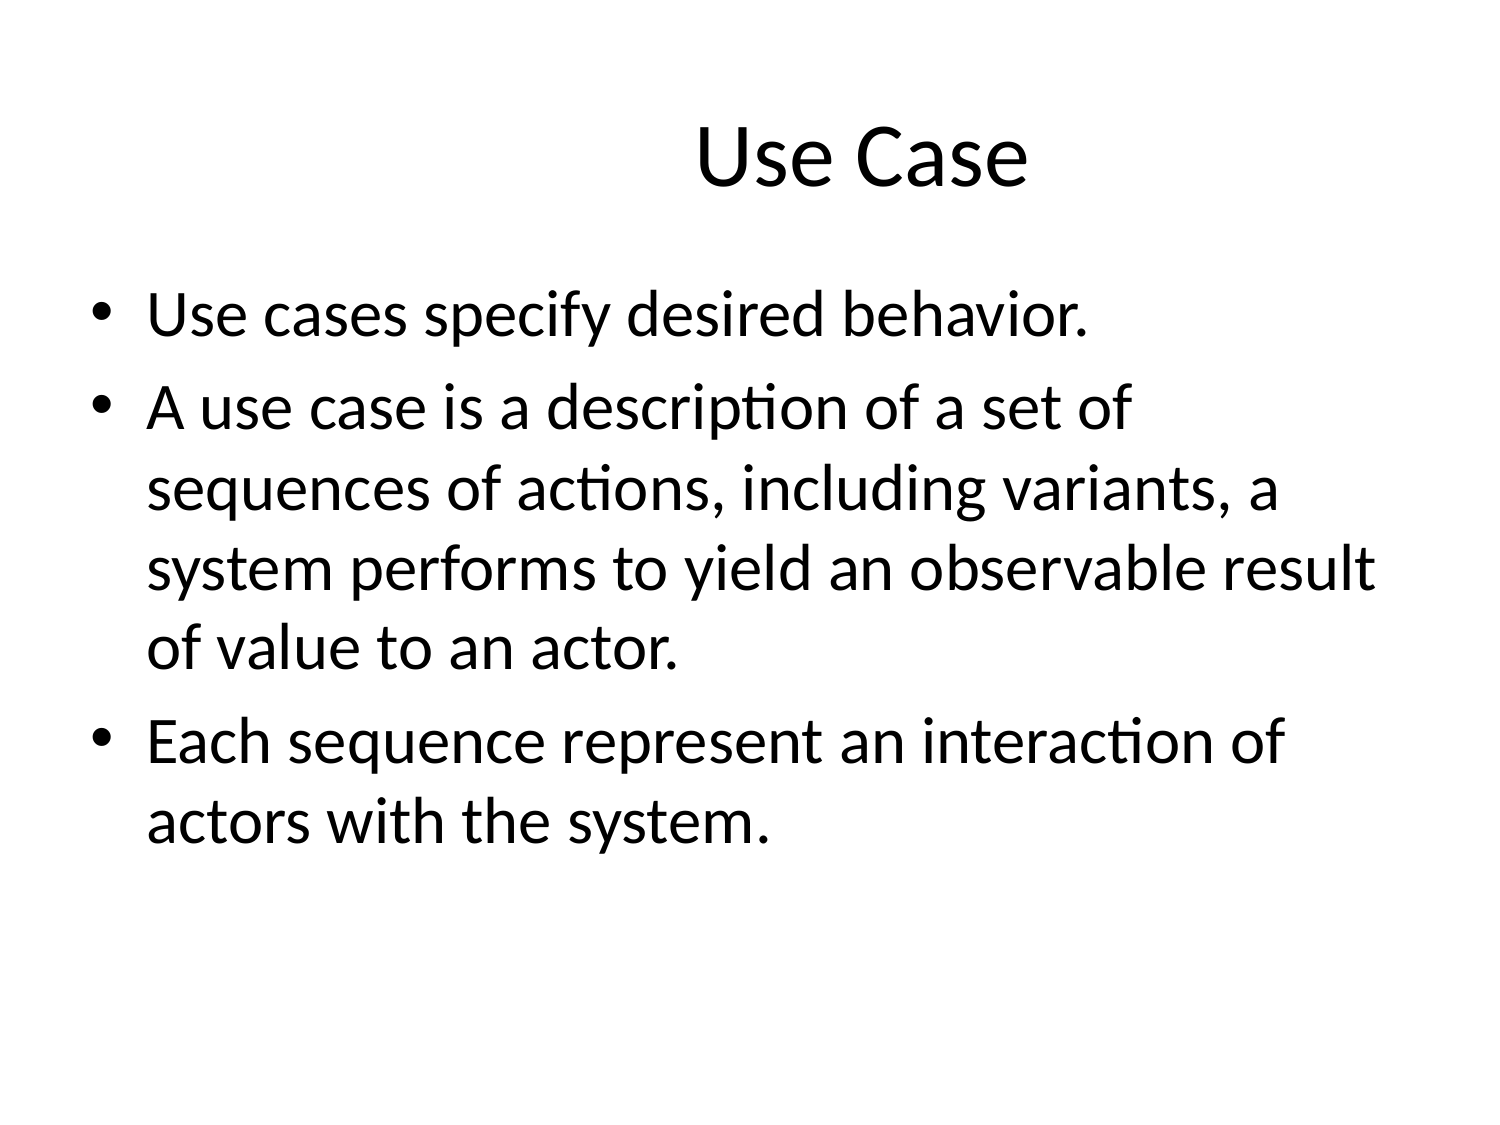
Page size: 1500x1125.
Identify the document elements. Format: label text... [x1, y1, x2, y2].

title Use Case [225, 87, 1500, 213]
list Use cases specify desired behavior. A use case is a description of a set of sequences of actions, including variants, a system performs to yield an observable result of value to an actor. Each sequence represent an interaction of actors with the system. [75, 262, 1425, 1005]
